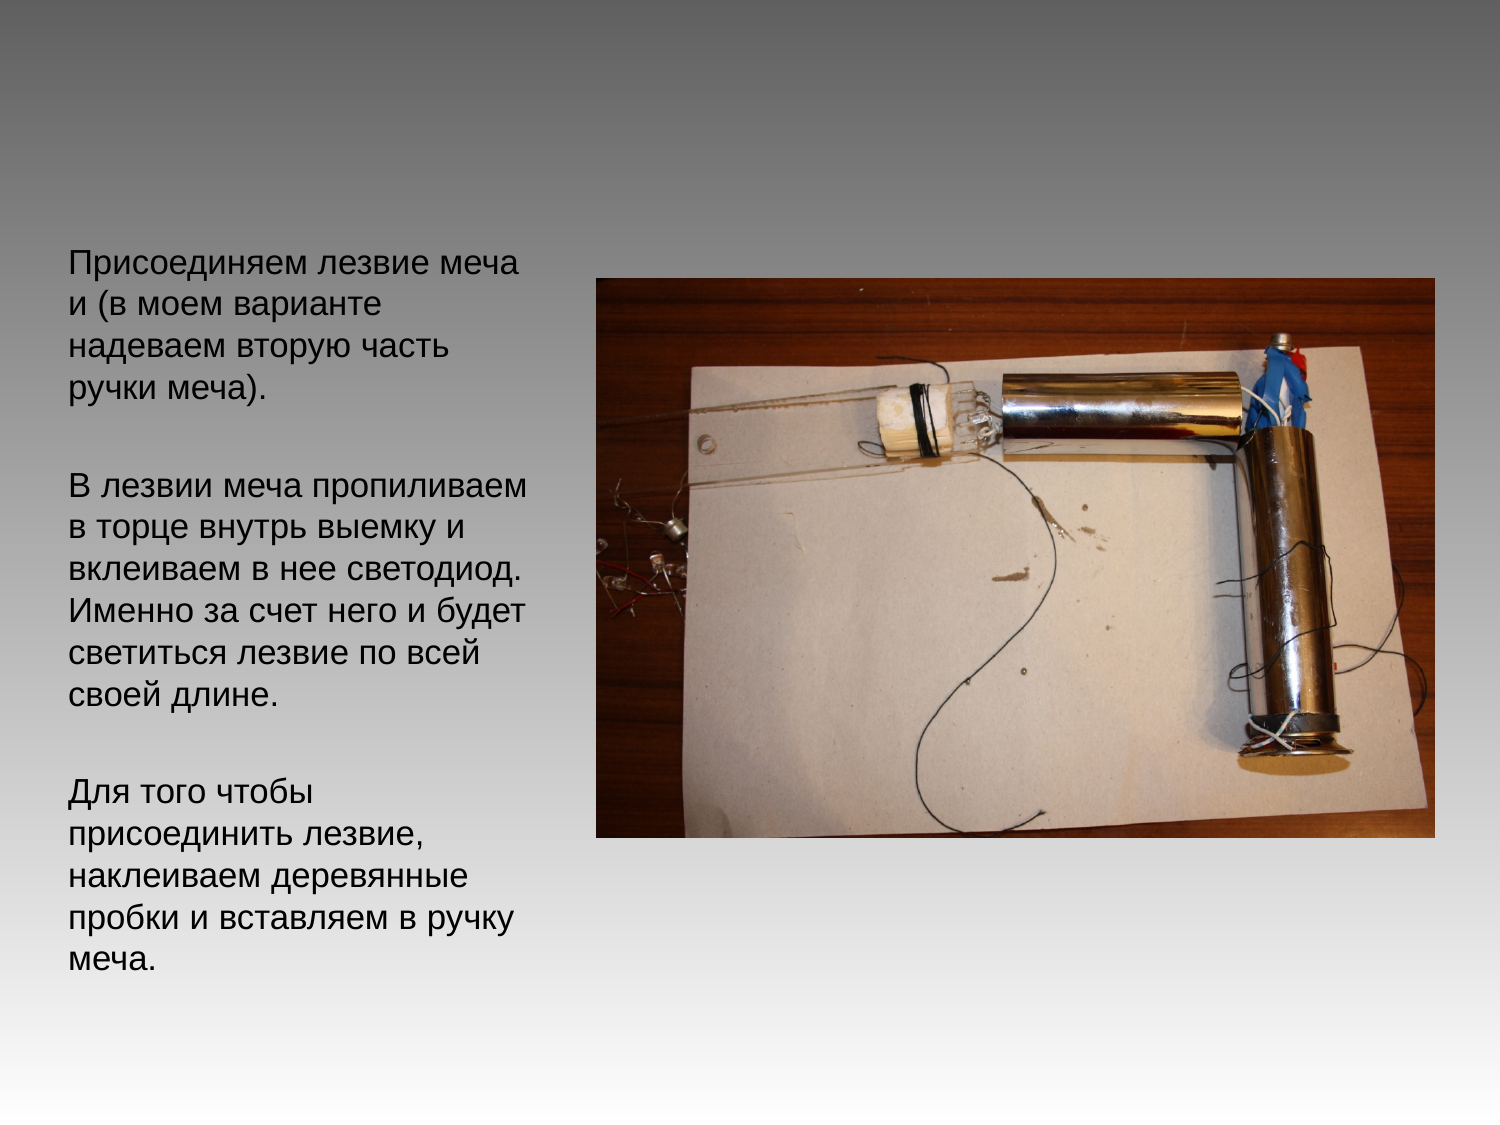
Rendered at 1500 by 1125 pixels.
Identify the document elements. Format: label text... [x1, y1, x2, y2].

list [596, 278, 1436, 839]
list Присоединяем лезвие меча и (в моем варианте надеваем вторую часть ручки меча). В лезвии меча пропиливаем в торце внутрь выемку и вклеиваем в нее светодиод. Именно за счет него и будет светиться лезвие по всей своей длине. Для того чтобы присоединить лезвие, наклеиваем деревянные пробки и вставляем в ручку меча. [53, 231, 547, 1024]
